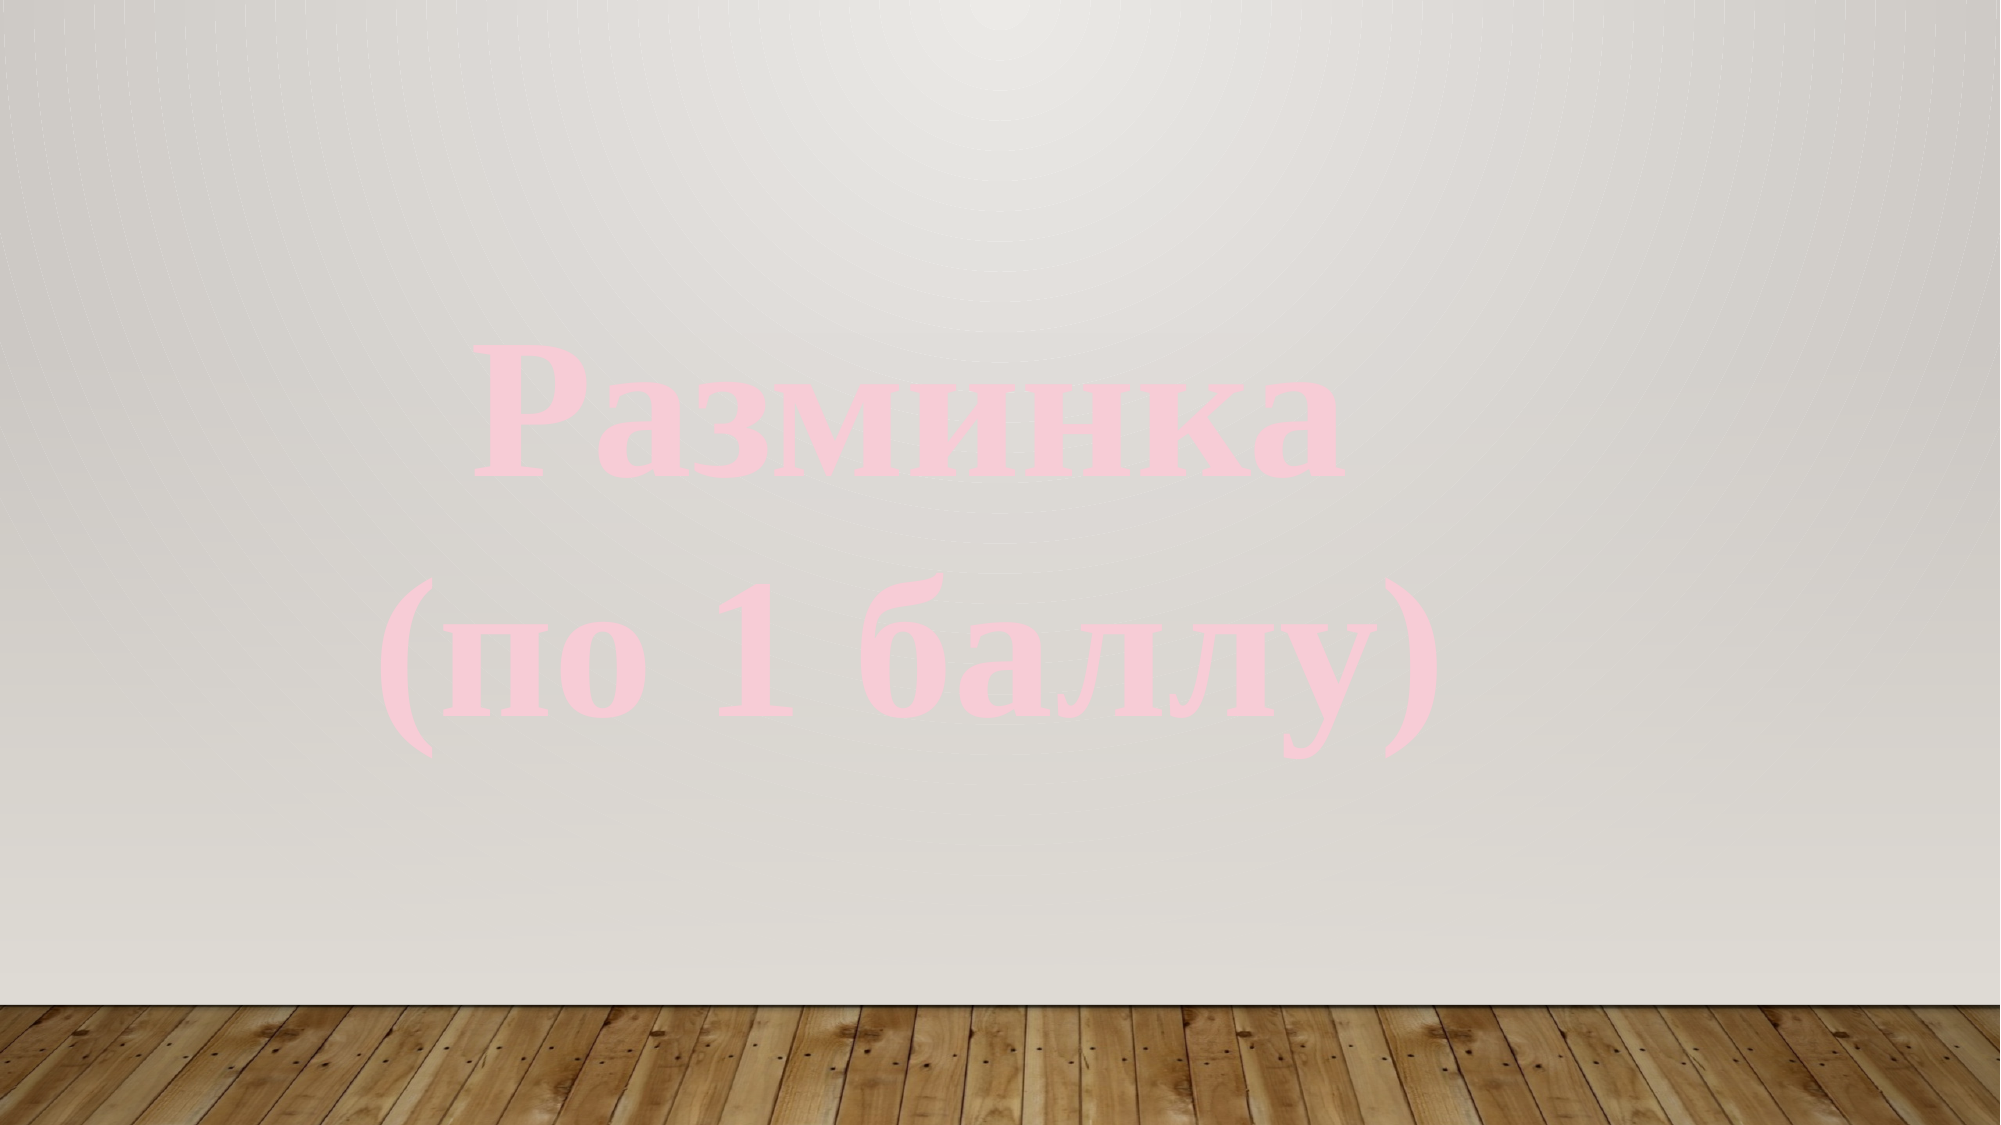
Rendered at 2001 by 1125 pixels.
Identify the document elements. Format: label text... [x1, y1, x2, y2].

text_box Разминка (по 1 баллу) [321, 268, 1497, 764]
picture [0, 1005, 2000, 1125]
